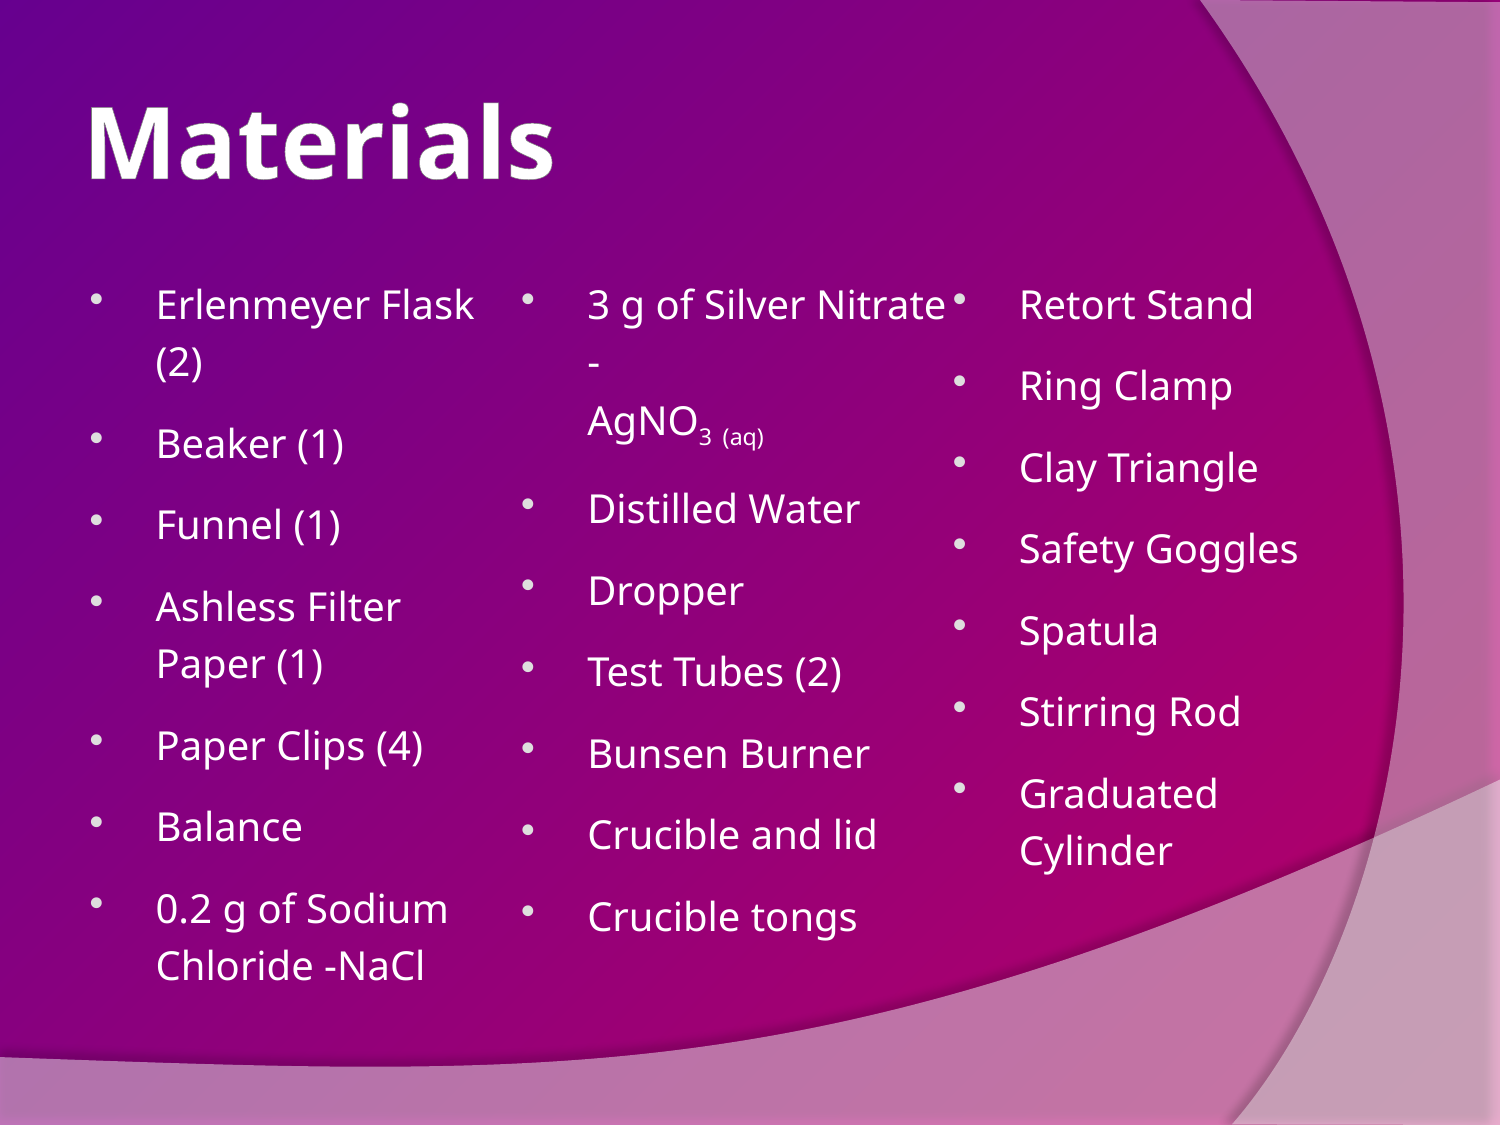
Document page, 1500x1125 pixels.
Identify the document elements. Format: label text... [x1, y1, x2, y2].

title Materials [75, 45, 1300, 233]
list Erlenmeyer Flask (2) Beaker (1) Funnel (1) Ashless Filter Paper (1) Paper Clips (4) Balance 0.2 g of Sodium Chloride -NaCl 3 g of Silver Nitrate - AgNO3 (aq) Distilled Water Dropper Test Tubes (2) Bunsen Burner Crucible and lid Crucible tongs Retort Stand Ring Clamp Clay Triangle Safety Goggles Spatula Stirring Rod Graduated Cylinder [70, 262, 1395, 1005]
